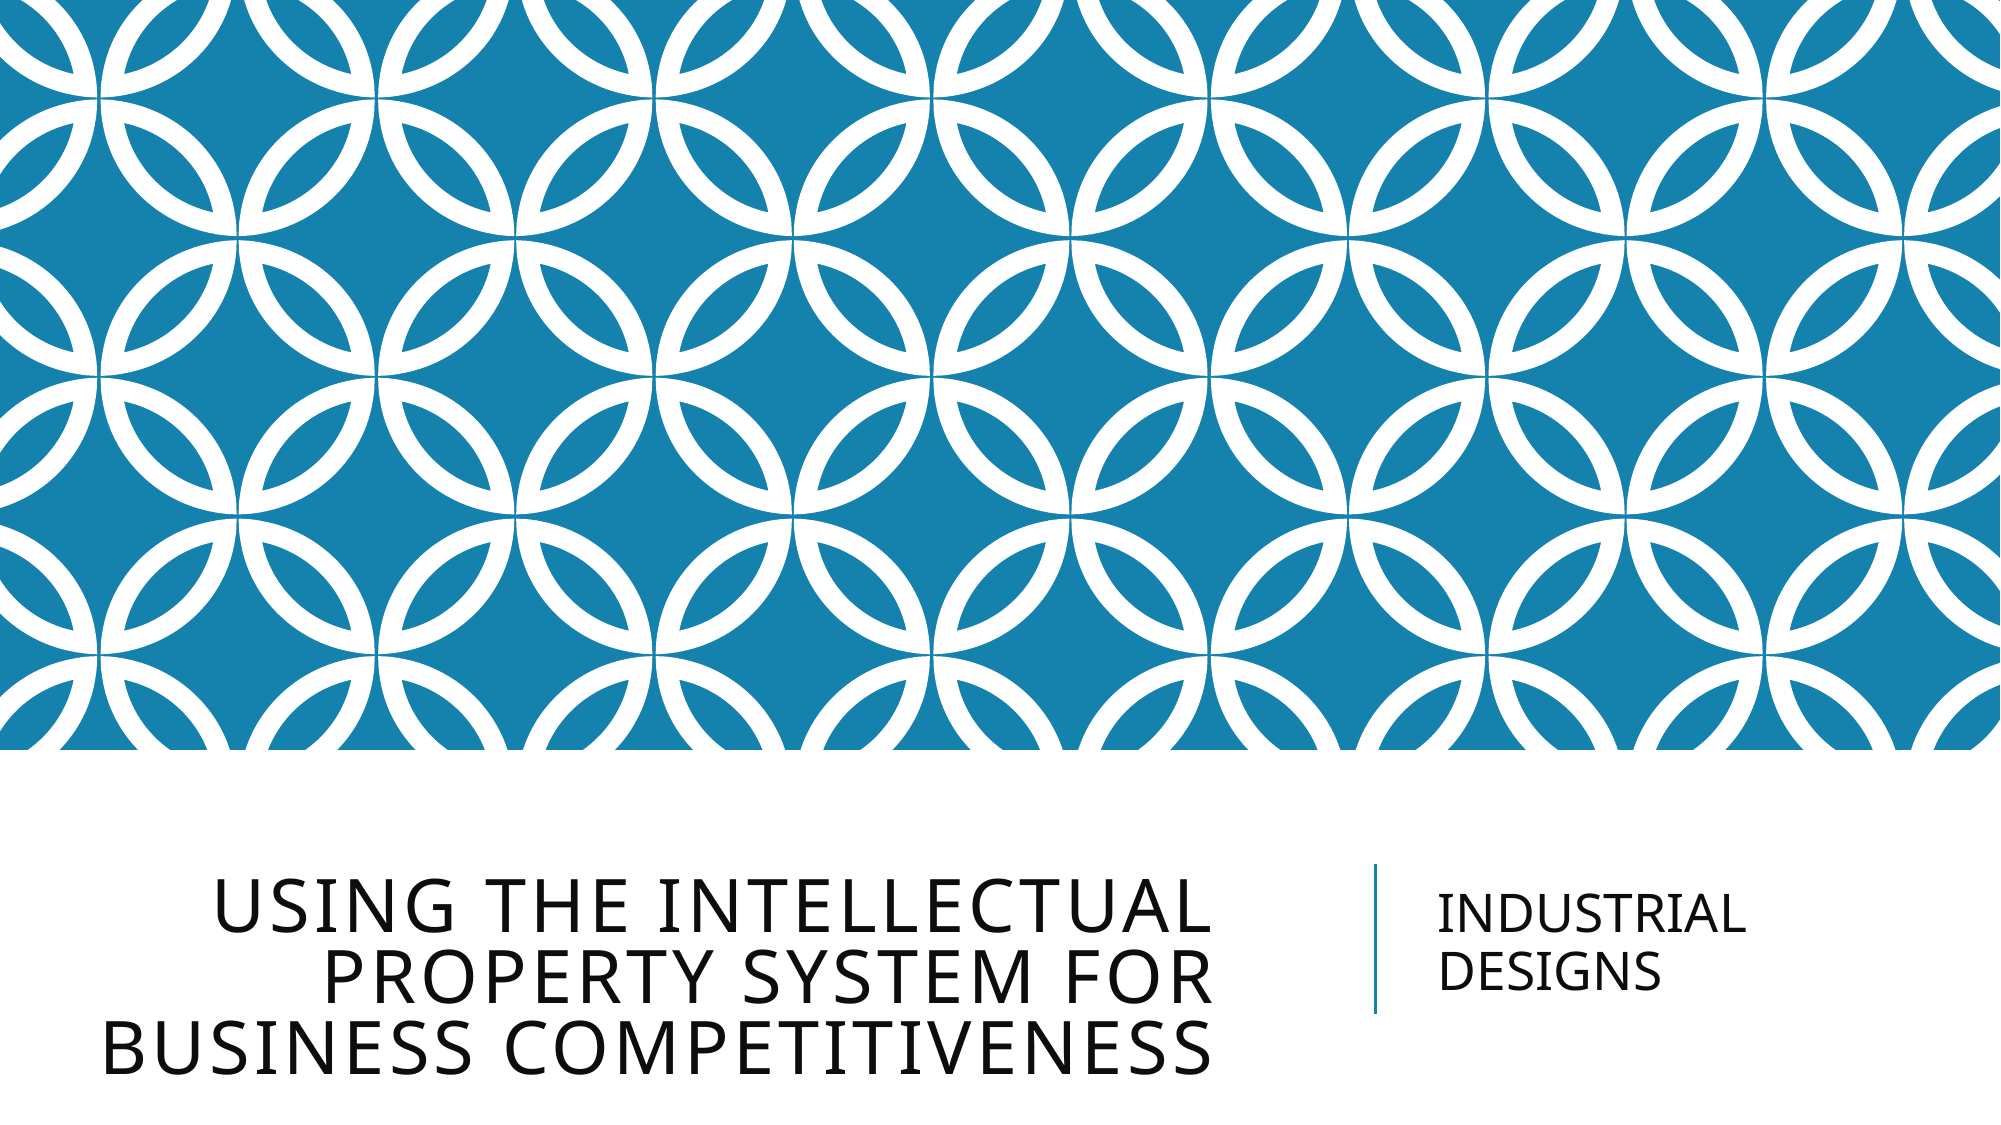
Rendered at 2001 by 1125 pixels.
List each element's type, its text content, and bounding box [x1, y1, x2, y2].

subtitle INDUSTRIAL DESIGNS [1422, 819, 1857, 1010]
title USING THE INTELLECTUAL PROPERTY SYSTEM FOR BUSINESS COMPETITIVENESS [76, 861, 1234, 1103]
